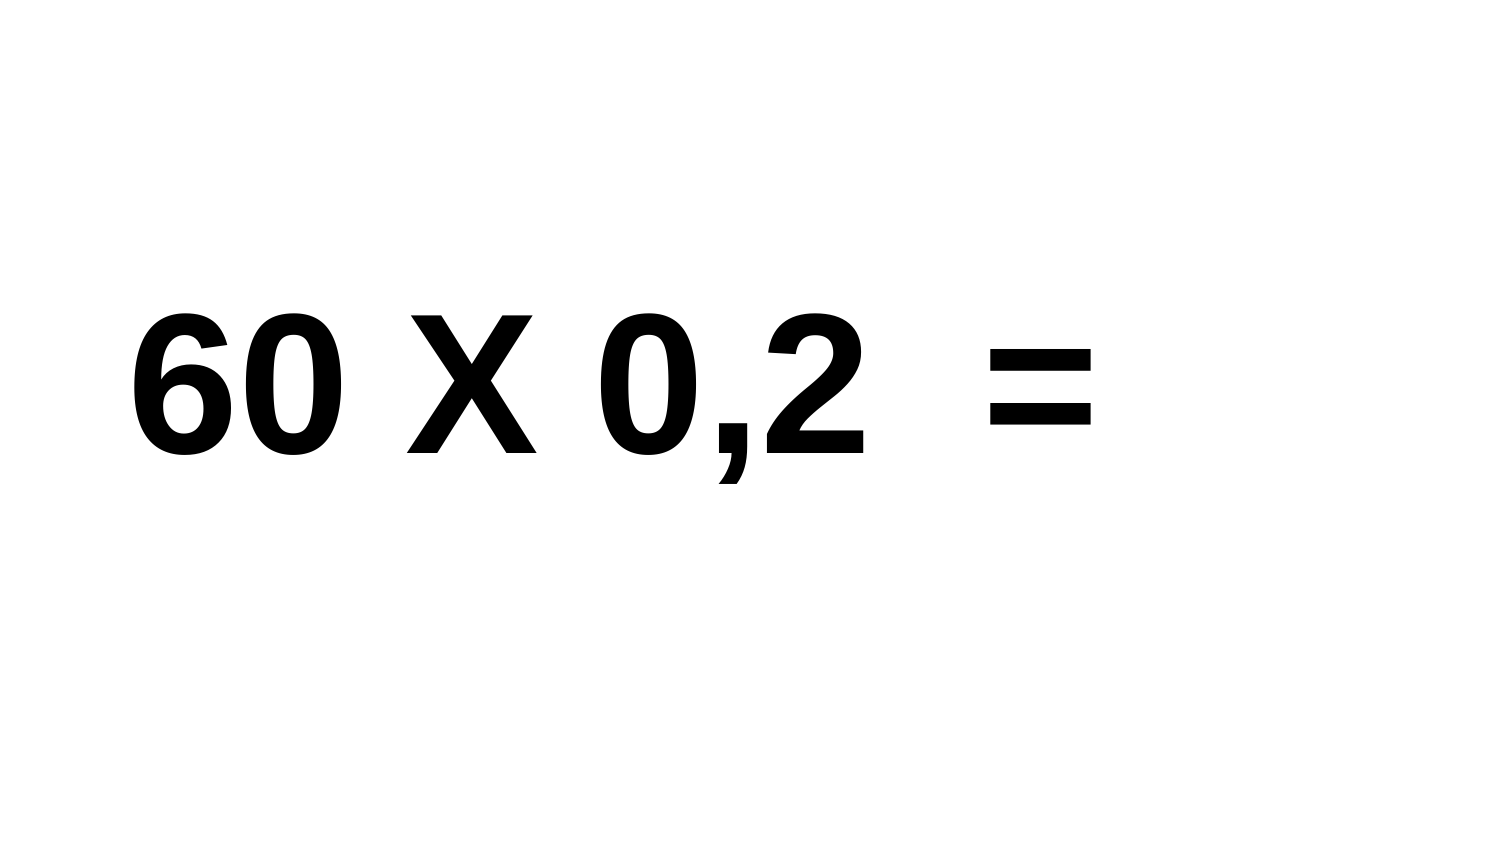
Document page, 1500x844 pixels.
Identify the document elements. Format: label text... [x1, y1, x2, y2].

text_box 60 X 0,2 = [112, 318, 1388, 509]
